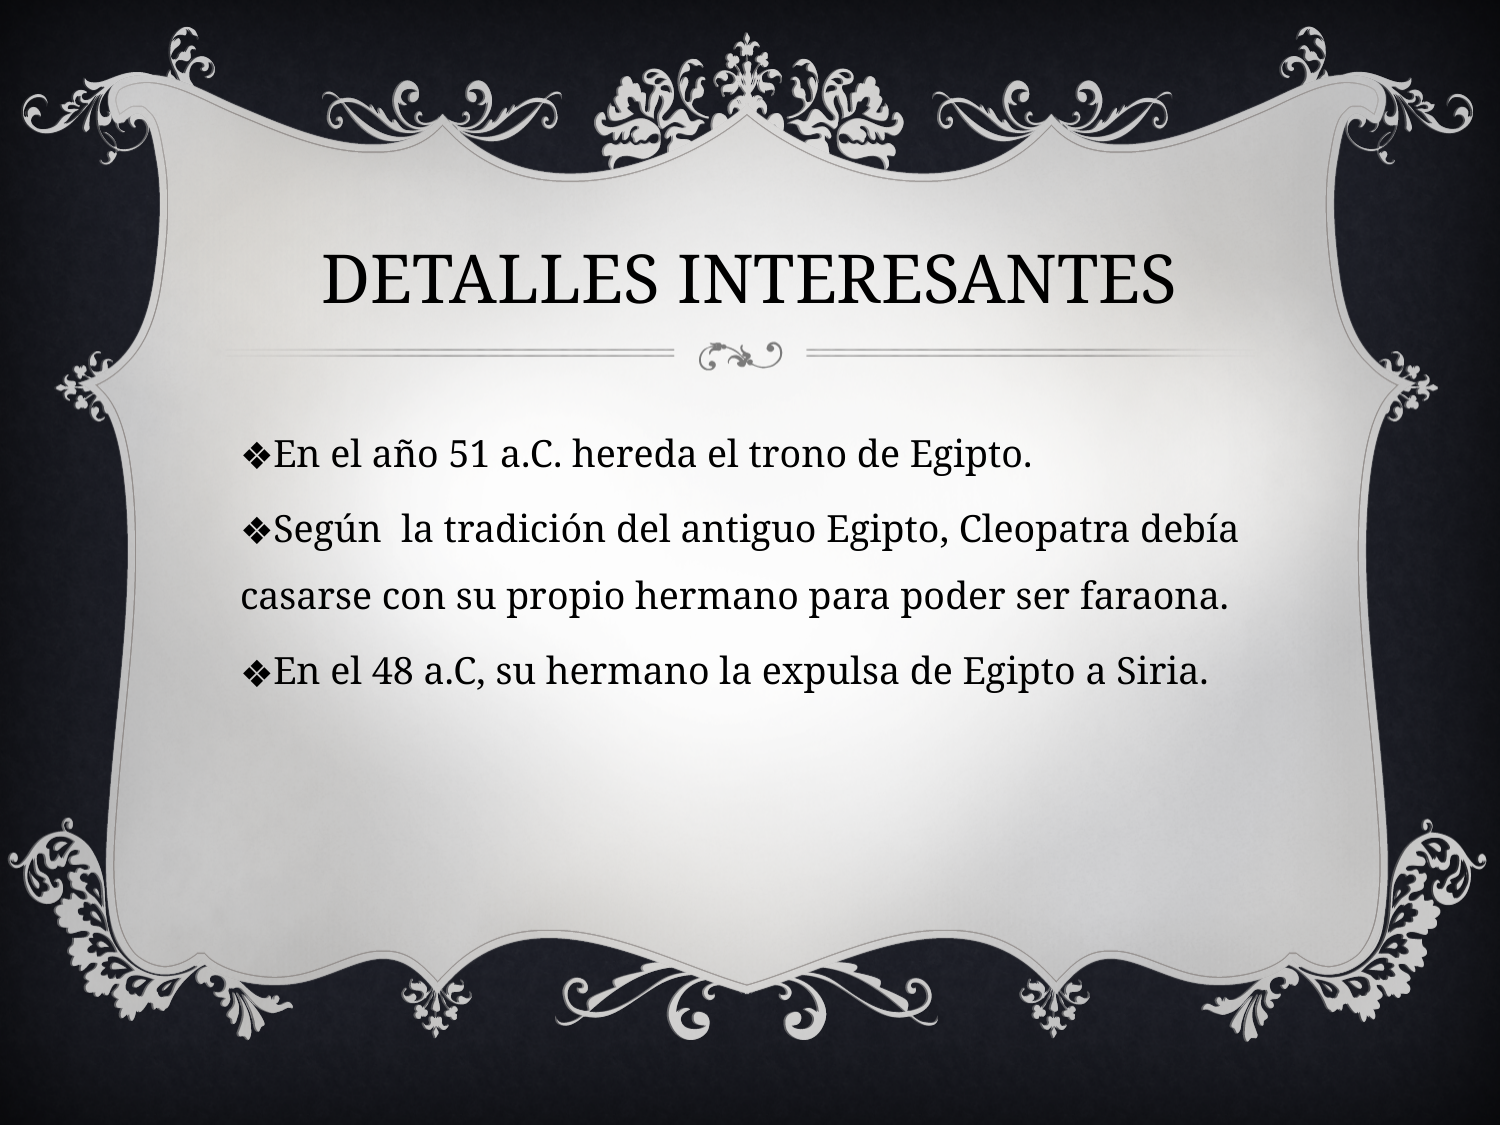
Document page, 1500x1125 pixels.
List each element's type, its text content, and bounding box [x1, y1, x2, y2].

picture [0, 0, 1500, 1125]
list En el año 51 a.C. hereda el trono de Egipto. Según la tradición del antiguo Egipto, Cleopatra debía casarse con su propio hermano para poder ser faraona. En el 48 a.C, su hermano la expulsa de Egipto a Siria. [225, 399, 1275, 900]
title DETALLES INTERESANTES [225, 212, 1275, 325]
